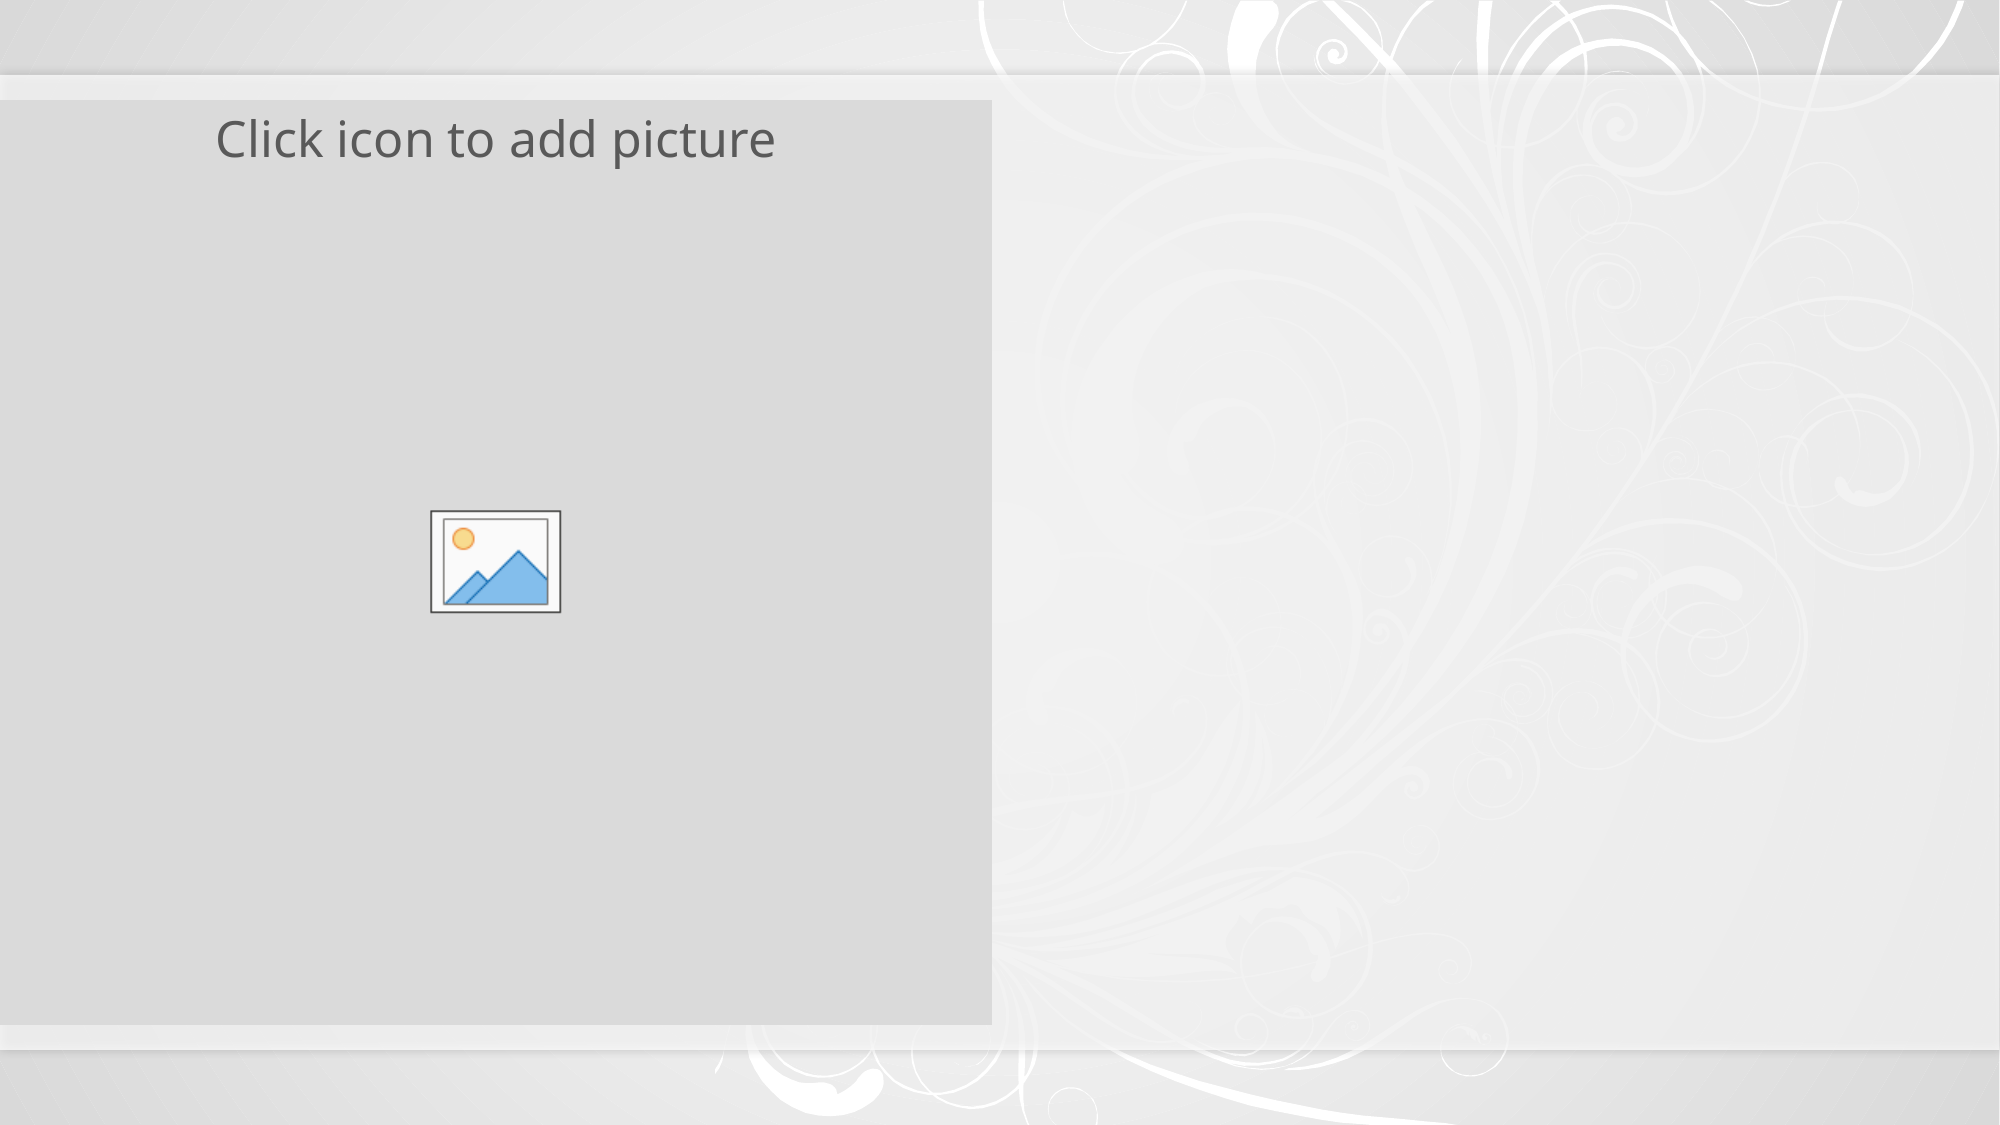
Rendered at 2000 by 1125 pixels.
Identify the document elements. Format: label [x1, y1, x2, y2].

picture [0, 99, 993, 1025]
